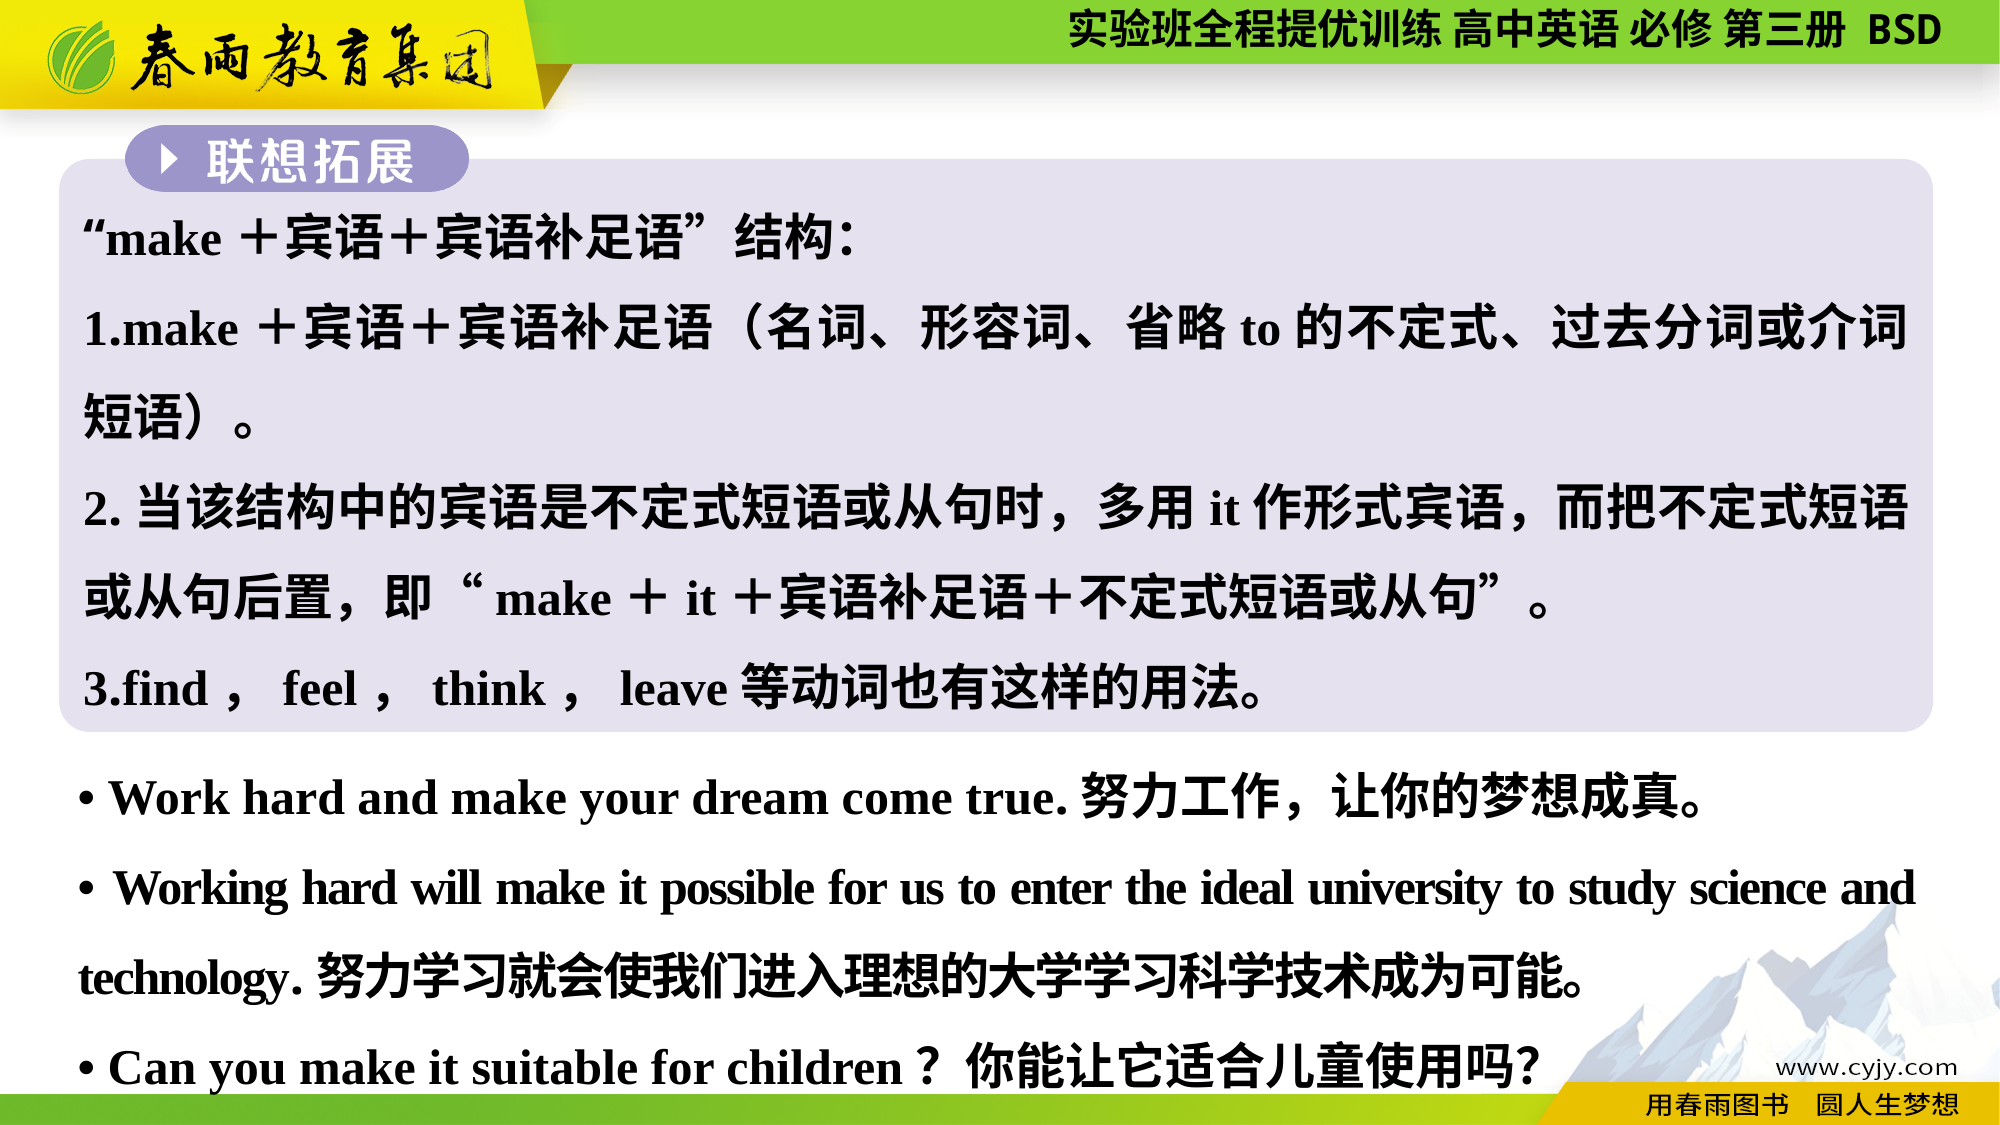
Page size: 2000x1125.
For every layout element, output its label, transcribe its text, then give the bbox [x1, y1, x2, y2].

picture [0, 0, 2000, 1125]
text_box “make＋宾语＋宾语补足语”结构： 1.make＋宾语＋宾语补足语（名词、形容词、省略to的不定式、过去分词或介词短语）。 2.当该结构中的宾语是不定式短语或从句时，多用it作形式宾语，而把不定式短语或从句后置，即“make＋it＋宾语补足语＋不定式短语或从句”。 3.find，feel，think，leave等动词也有这样的用法。 [59, 158, 1934, 727]
text_box • Work hard and make your dream come true.努力工作，让你的梦想成真。 • Working hard will make it possible for us to enter the ideal university to study science and technology.努力学习就会使我们进入理想的大学学习科学技术成为可能。 • Can you make it suitable for children？你能让它适合儿童使用吗？ [62, 727, 1930, 1102]
